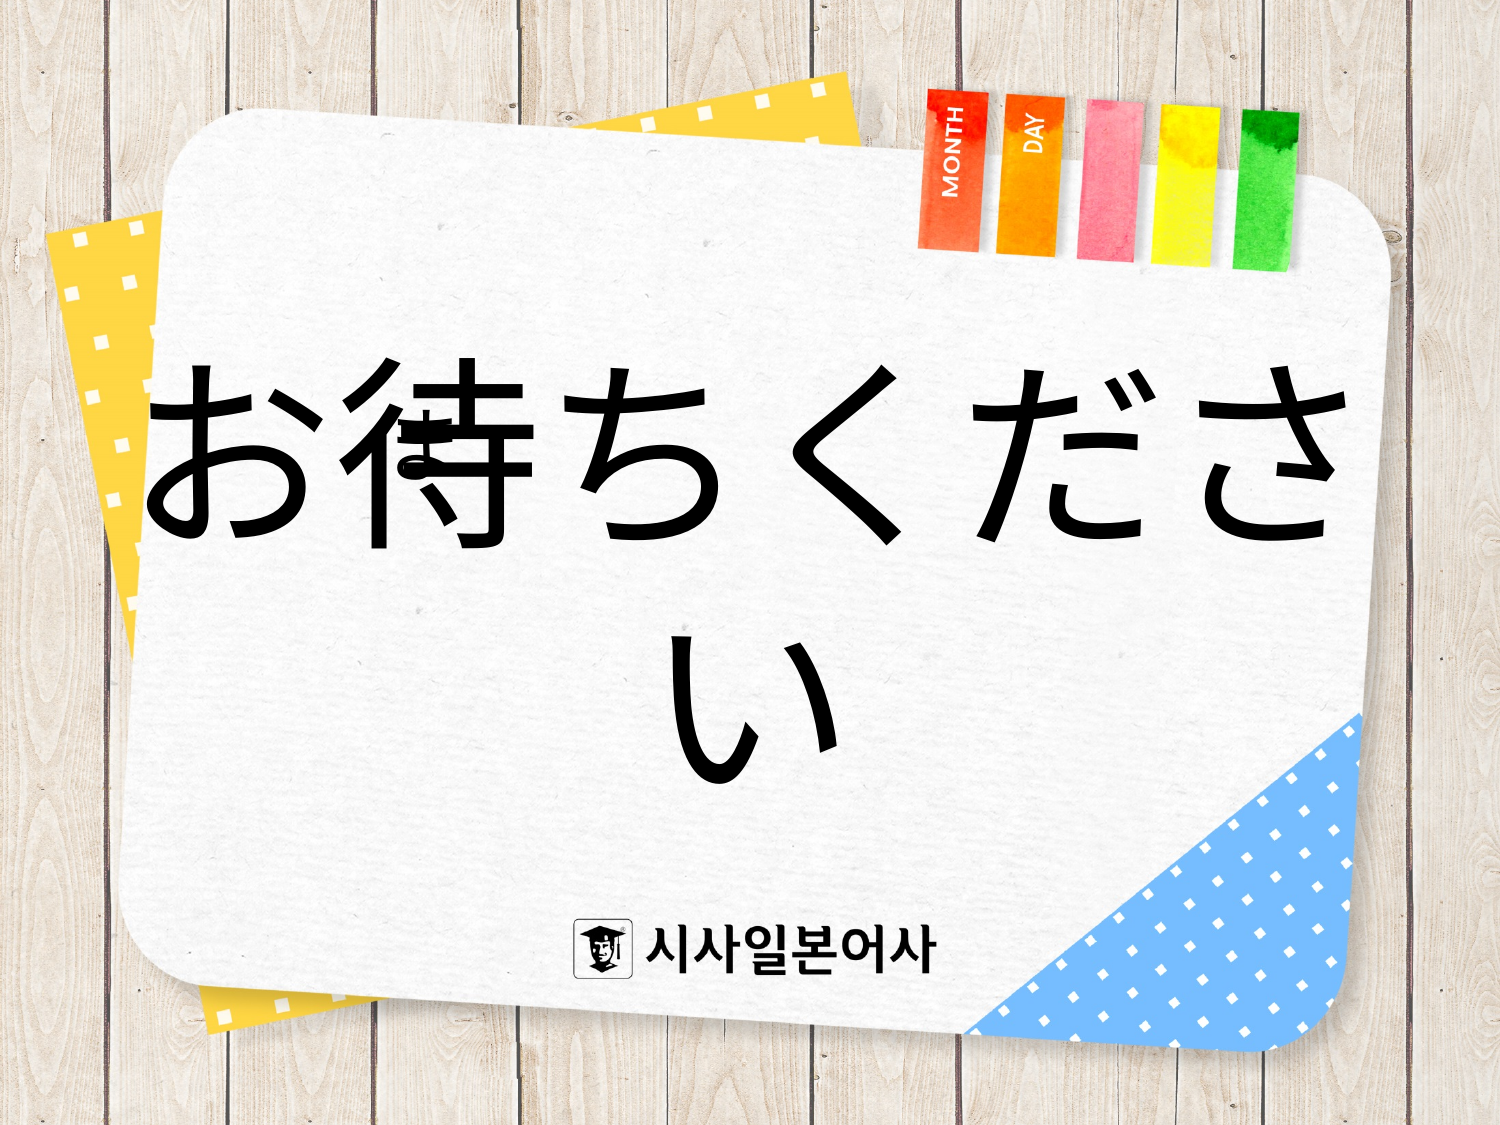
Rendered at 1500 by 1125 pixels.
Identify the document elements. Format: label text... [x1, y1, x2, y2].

title お待ちください [75, 338, 1425, 811]
text_box ま [368, 385, 481, 501]
picture [0, 0, 1500, 1125]
